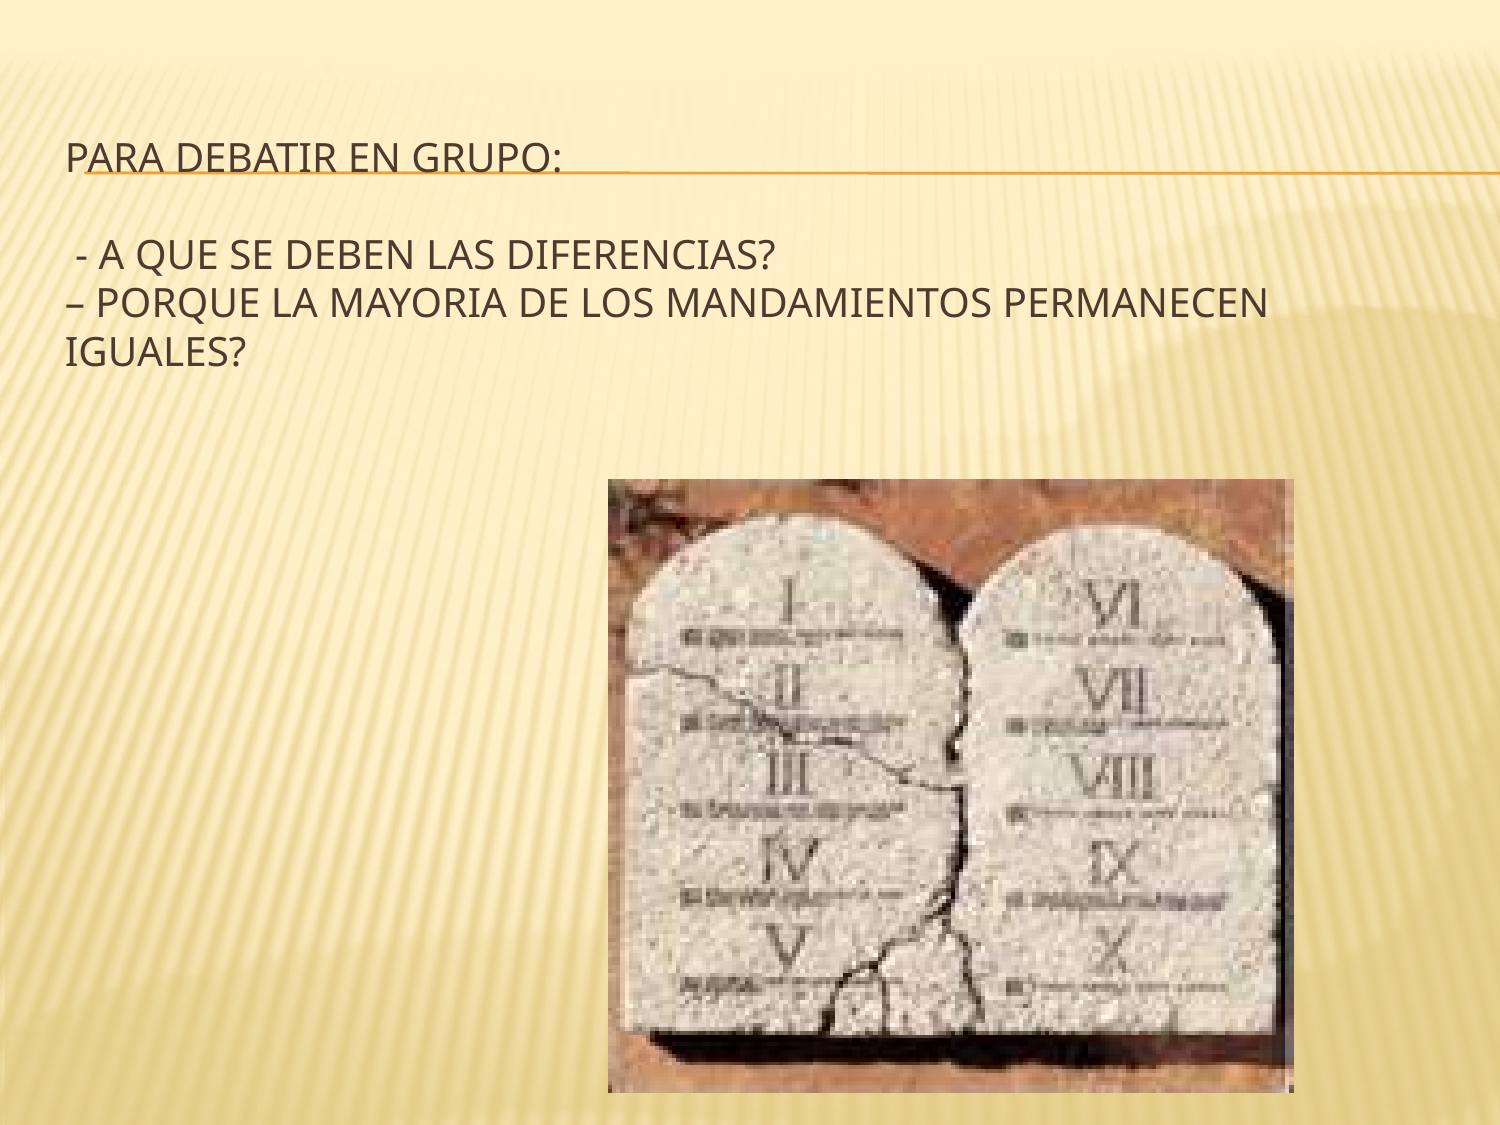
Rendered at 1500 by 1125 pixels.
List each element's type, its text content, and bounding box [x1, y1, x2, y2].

title PARA DEBATIR EN GRUPO: - A que se deben las diferencias? – porque la mayoria de los mandamientos permanecen iguales? [50, 75, 1475, 480]
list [607, 479, 1294, 1094]
